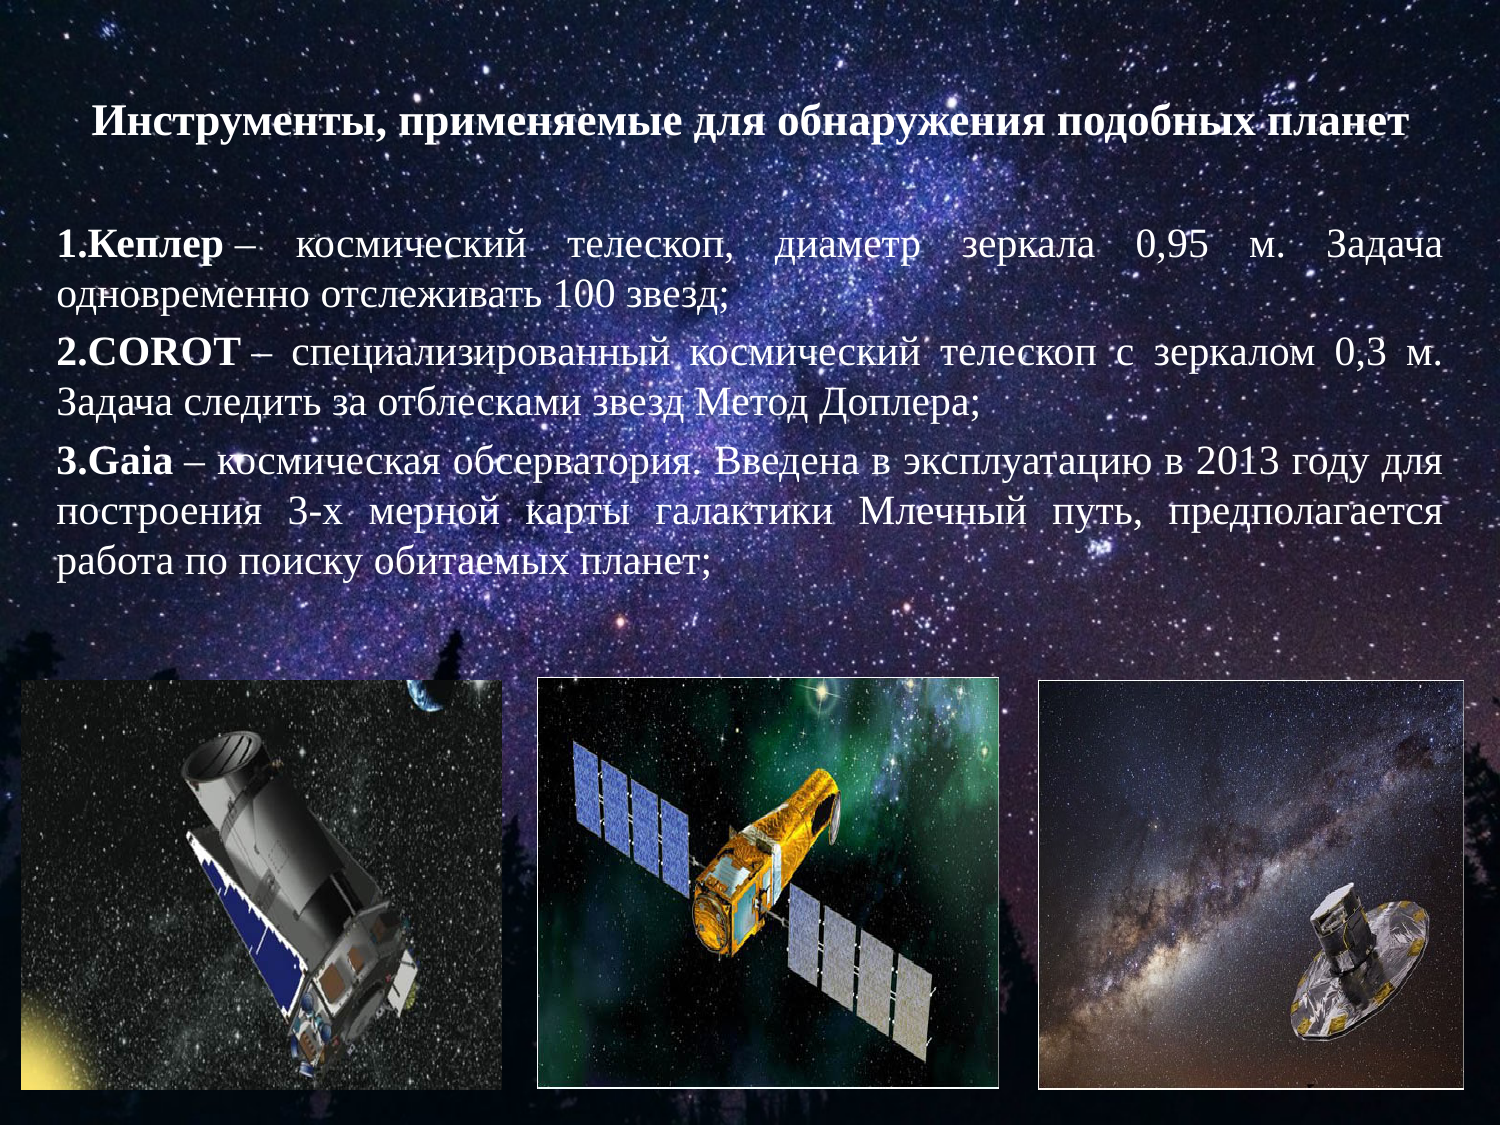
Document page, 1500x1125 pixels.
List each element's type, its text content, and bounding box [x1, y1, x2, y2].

list 1.Кеплер – космический телескоп, диаметр зеркала 0,95 м. Задача одновременно отслеживать 100 звезд; 2.COROT – специализированный космический телескоп с зеркалом 0,3 м. Задача следить за отблесками звезд Метод Доплера; 3.Gaia – космическая обсерватория. Введена в эксплуатацию в 2013 году для построения 3-х мерной карты галактики Млечный путь, предполагается работа по поиску обитаемых планет; [41, 208, 1459, 693]
picture [0, 0, 1500, 1125]
title Инструменты, применяемые для обнаружения подобных планет [75, 78, 1425, 208]
